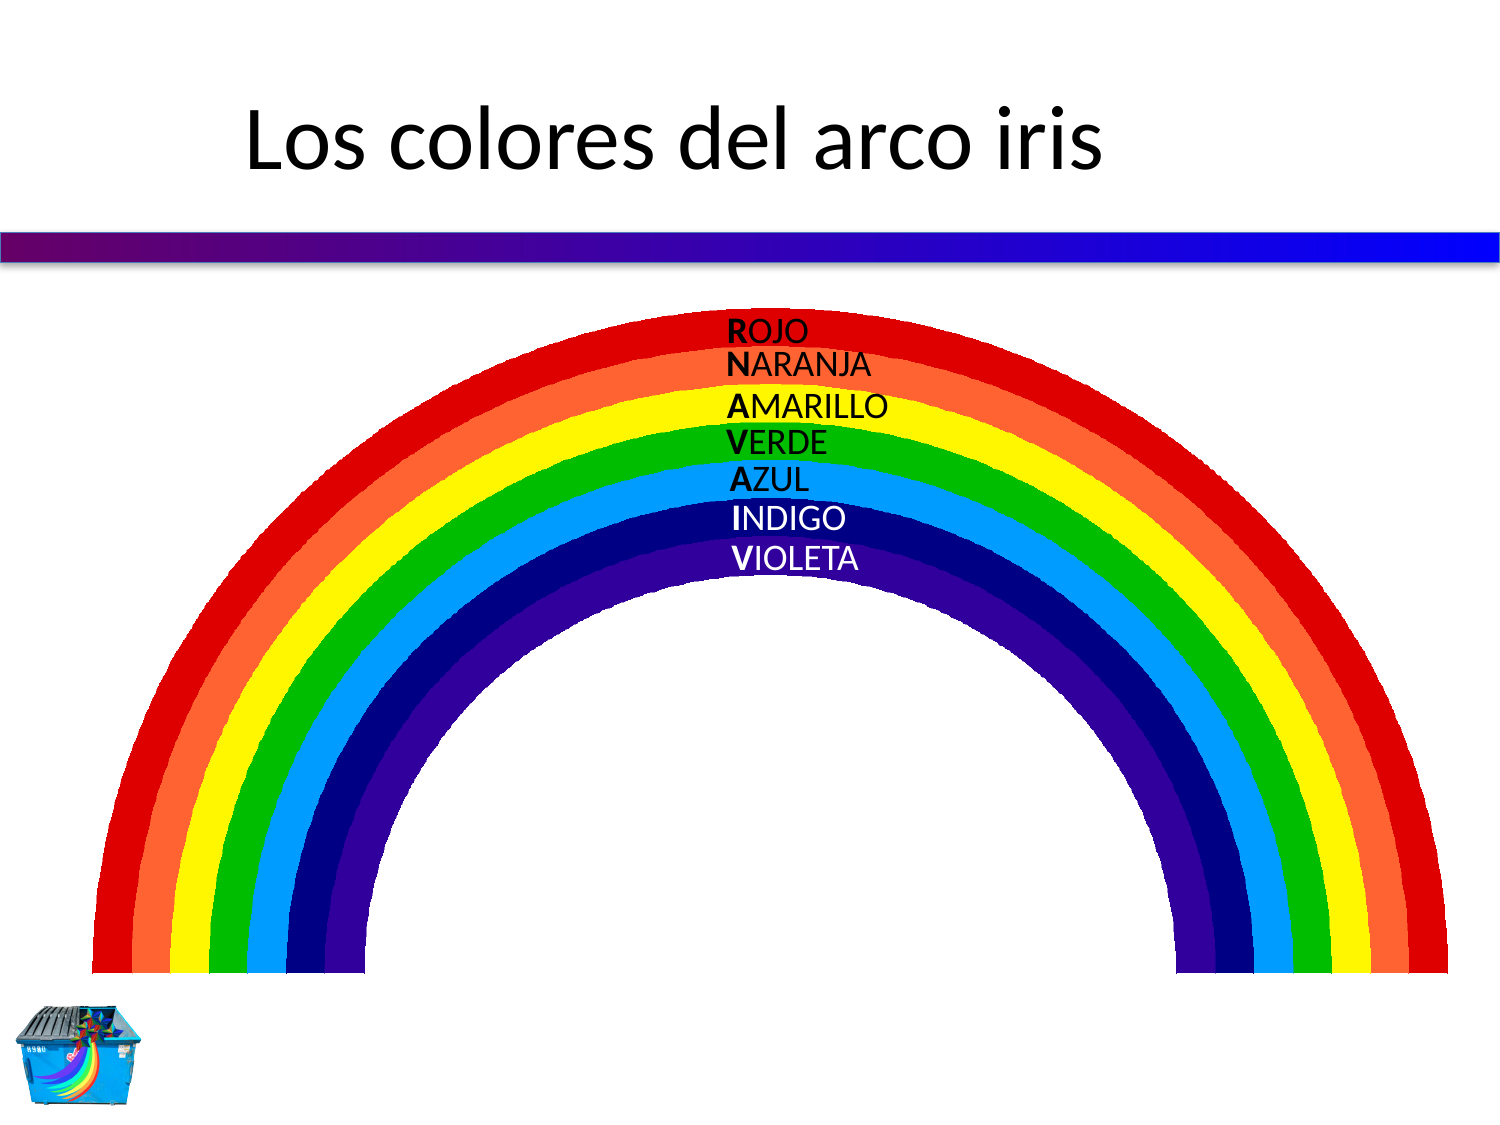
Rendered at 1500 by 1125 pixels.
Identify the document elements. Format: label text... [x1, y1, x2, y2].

text_box Los colores del arco iris [229, 70, 1121, 195]
picture [14, 1004, 143, 1107]
picture [83, 300, 1456, 980]
